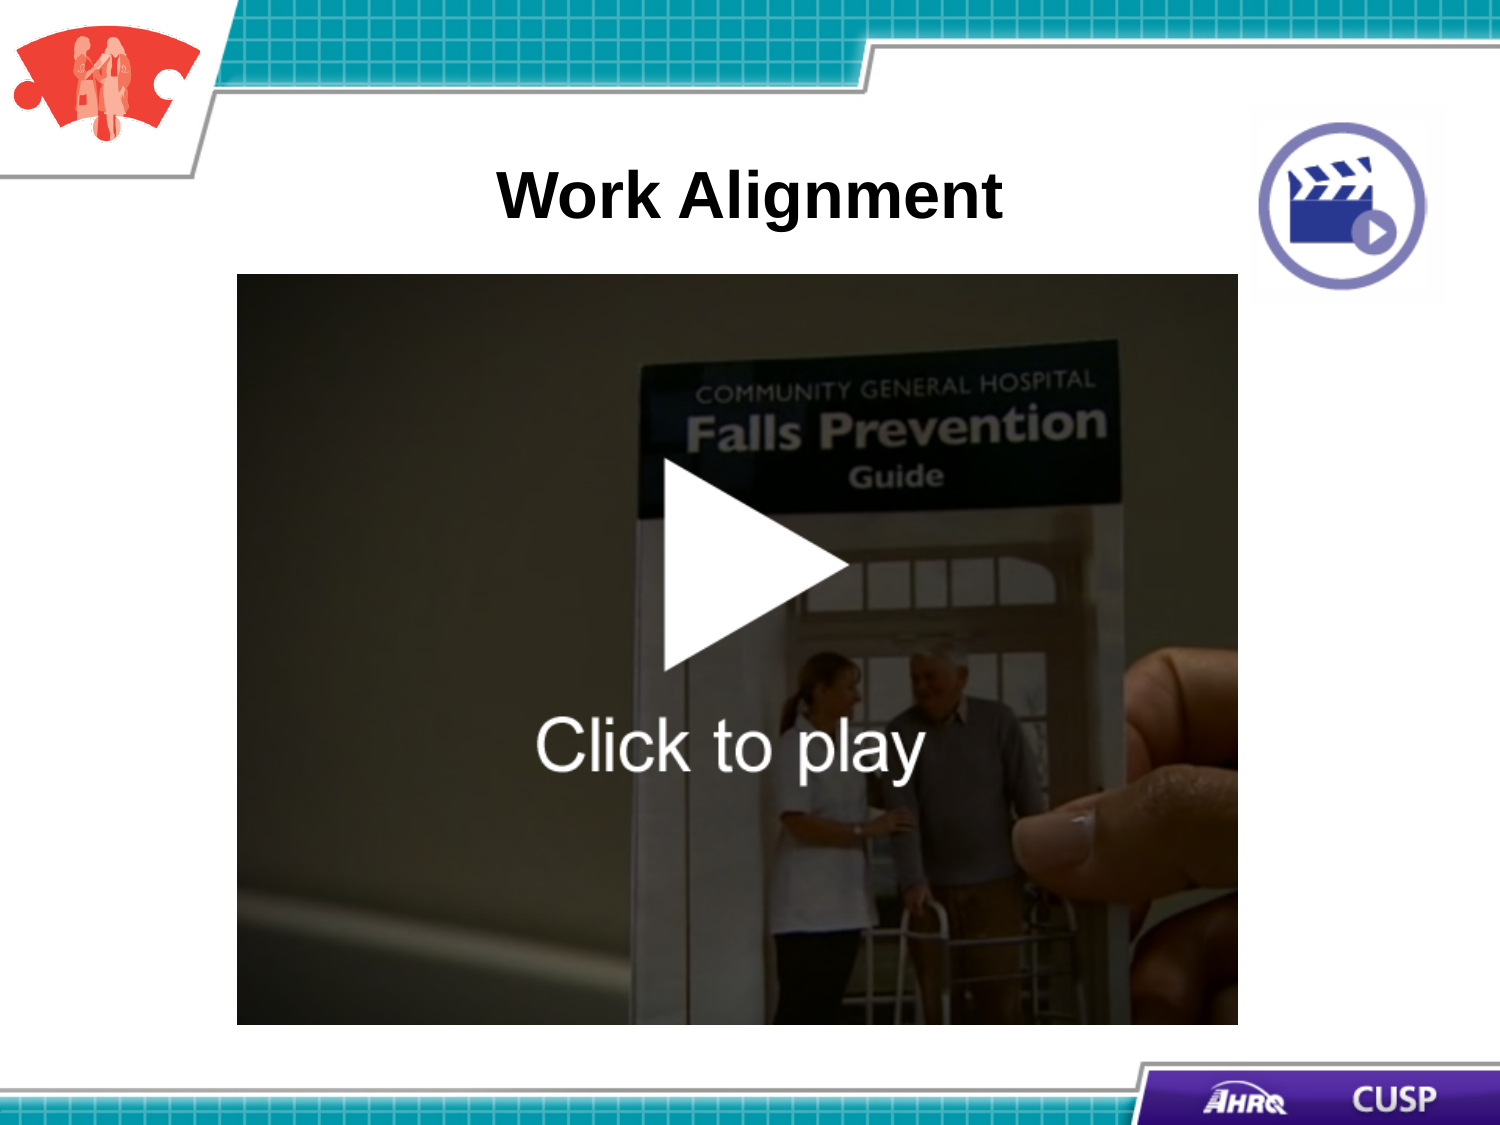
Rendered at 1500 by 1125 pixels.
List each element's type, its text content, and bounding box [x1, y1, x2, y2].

picture [0, 0, 1500, 1125]
title Work Alignment [0, 121, 1182, 263]
